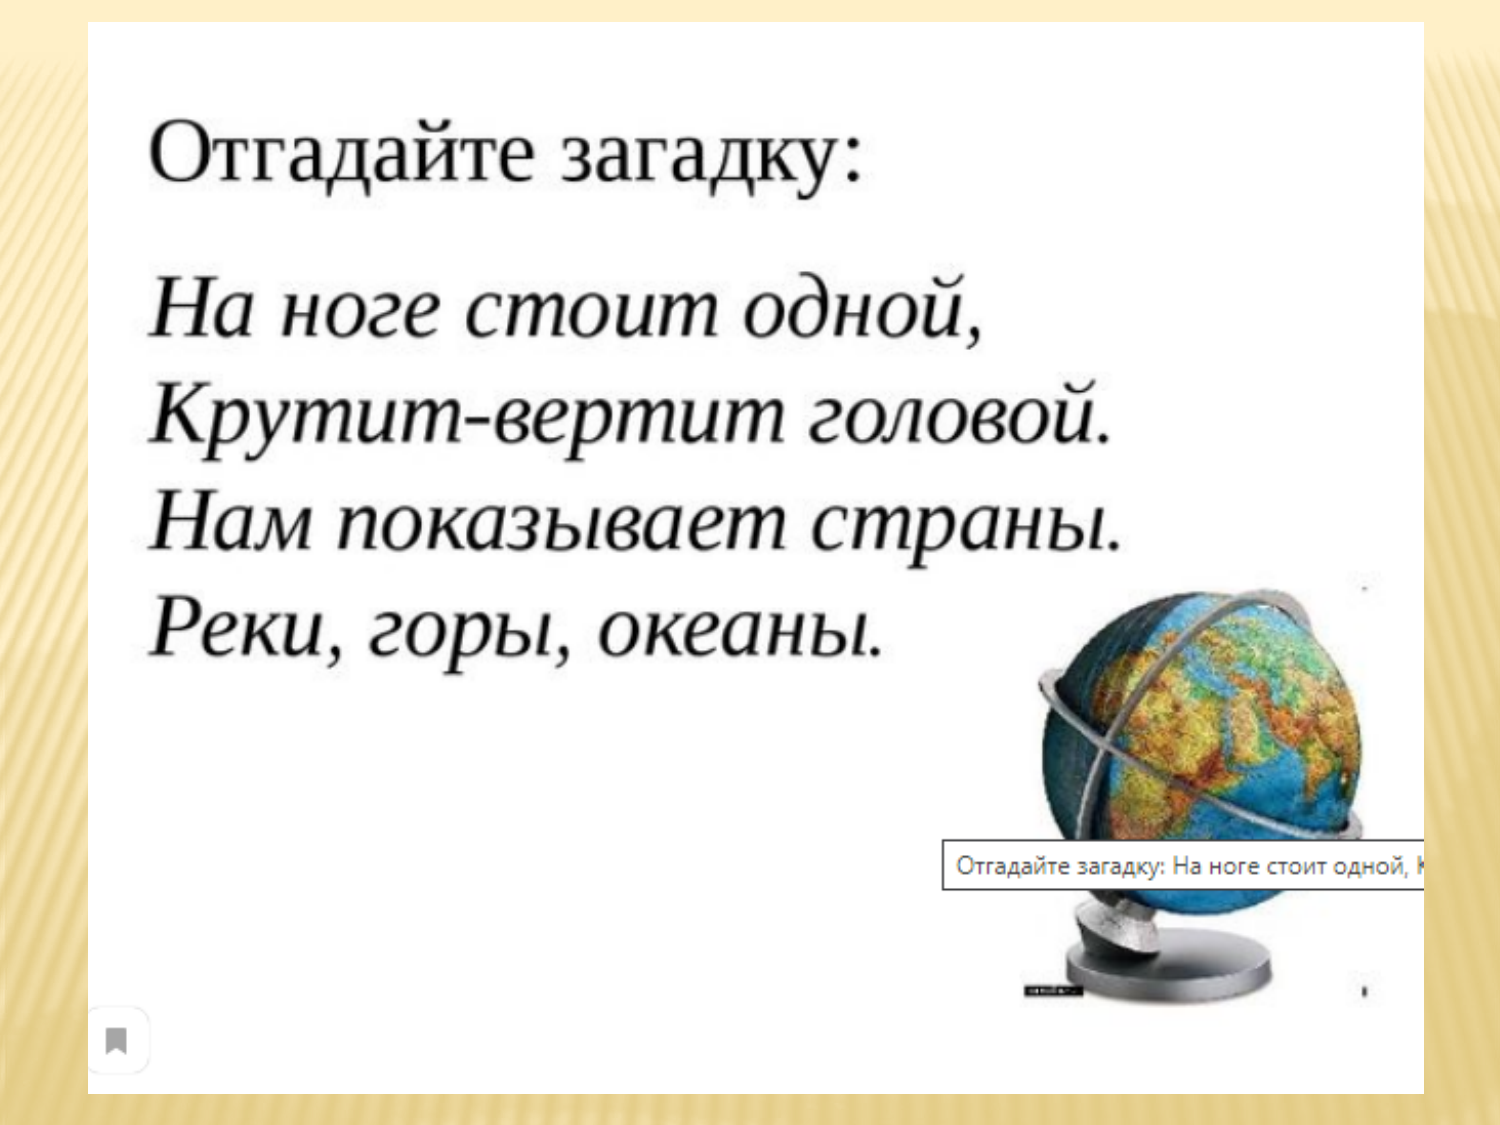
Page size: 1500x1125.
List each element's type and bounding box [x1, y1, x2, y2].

picture [88, 22, 1424, 1094]
